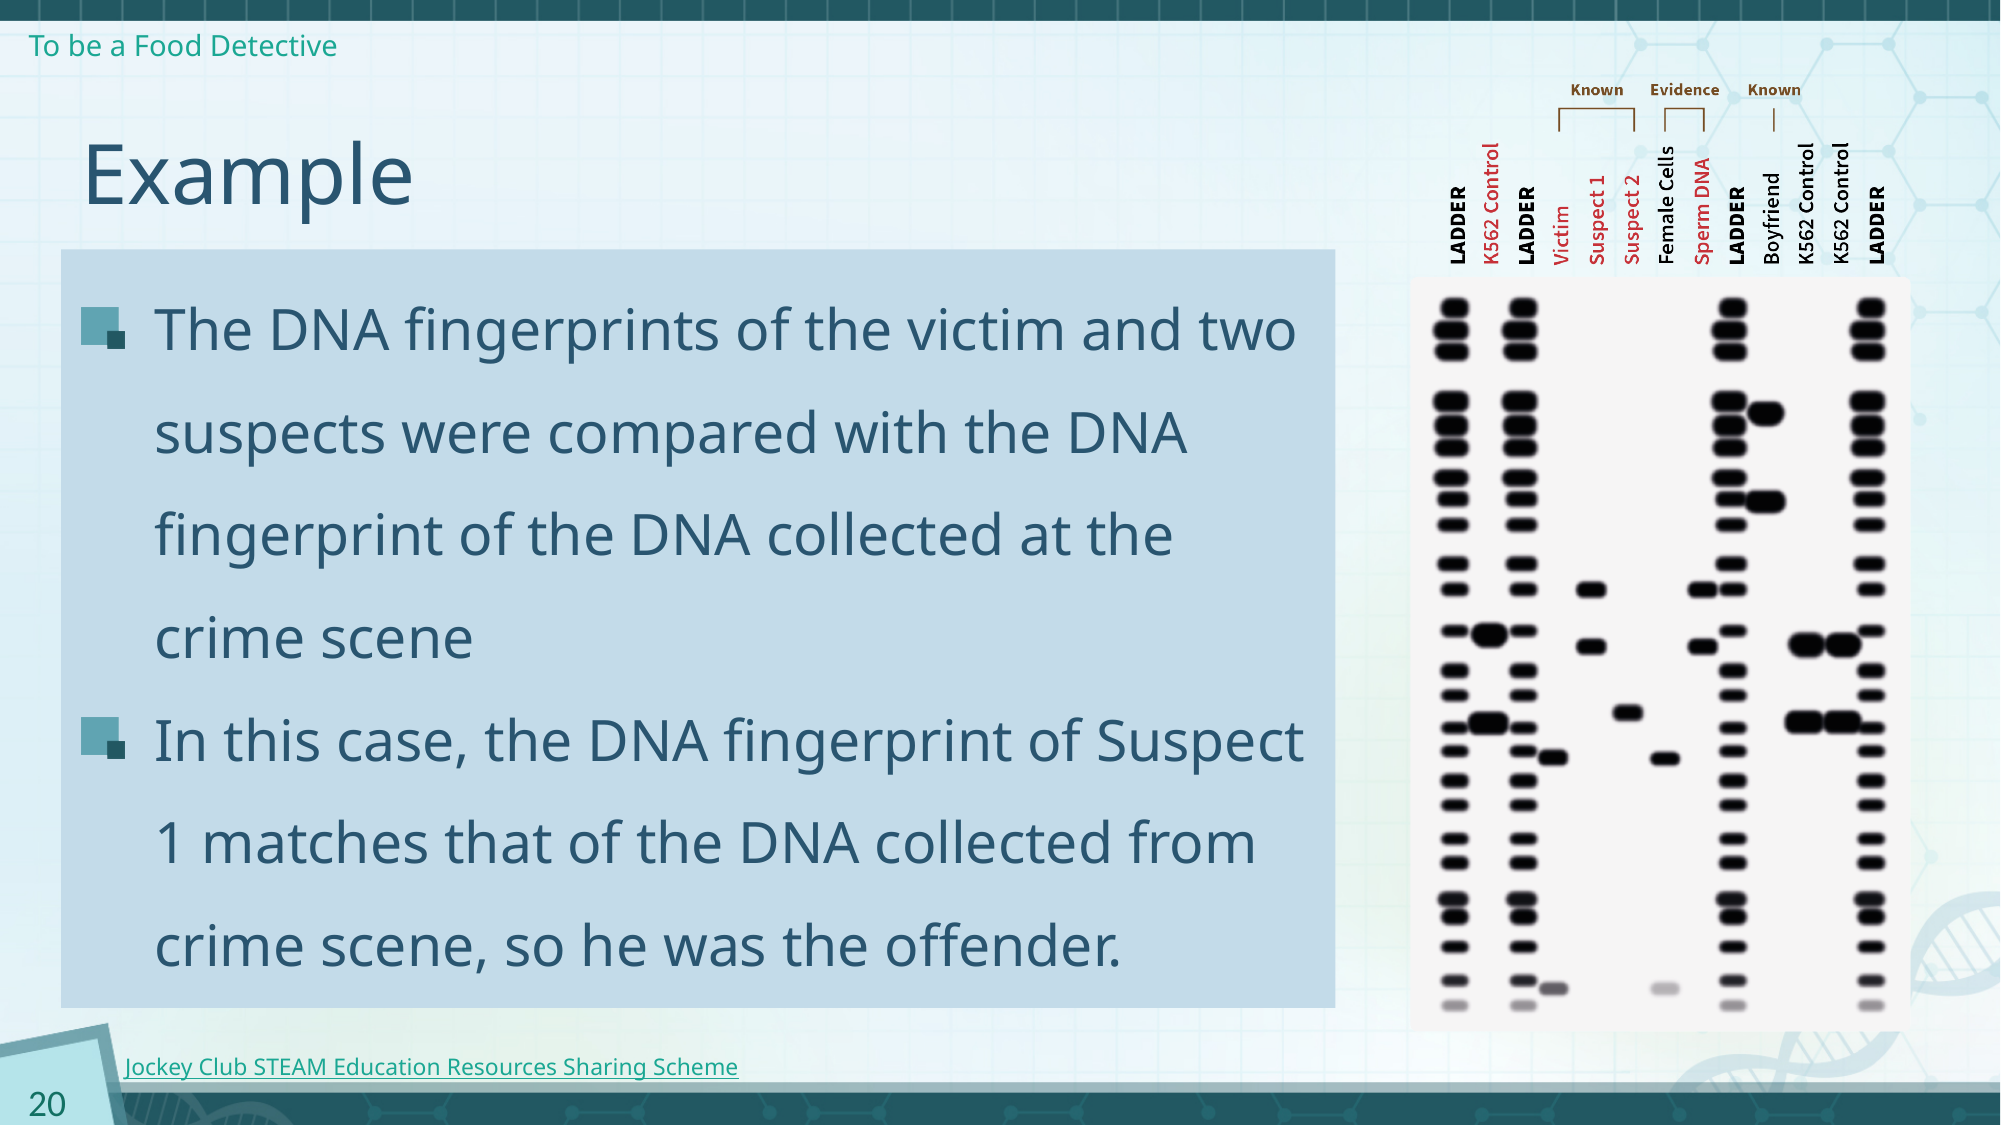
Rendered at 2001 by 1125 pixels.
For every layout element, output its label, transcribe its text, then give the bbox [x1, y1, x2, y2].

title Example [61, 63, 1571, 279]
picture [0, 0, 2001, 1125]
list The DNA fingerprints of the victim and two suspects were compared with the DNA fingerprint of the DNA collected at the crime scene In this case, the DNA fingerprint of Suspect 1 matches that of the DNA collected from crime scene, so he was the offender. [61, 279, 1336, 1008]
slide_number 20 [0, 1071, 96, 1125]
